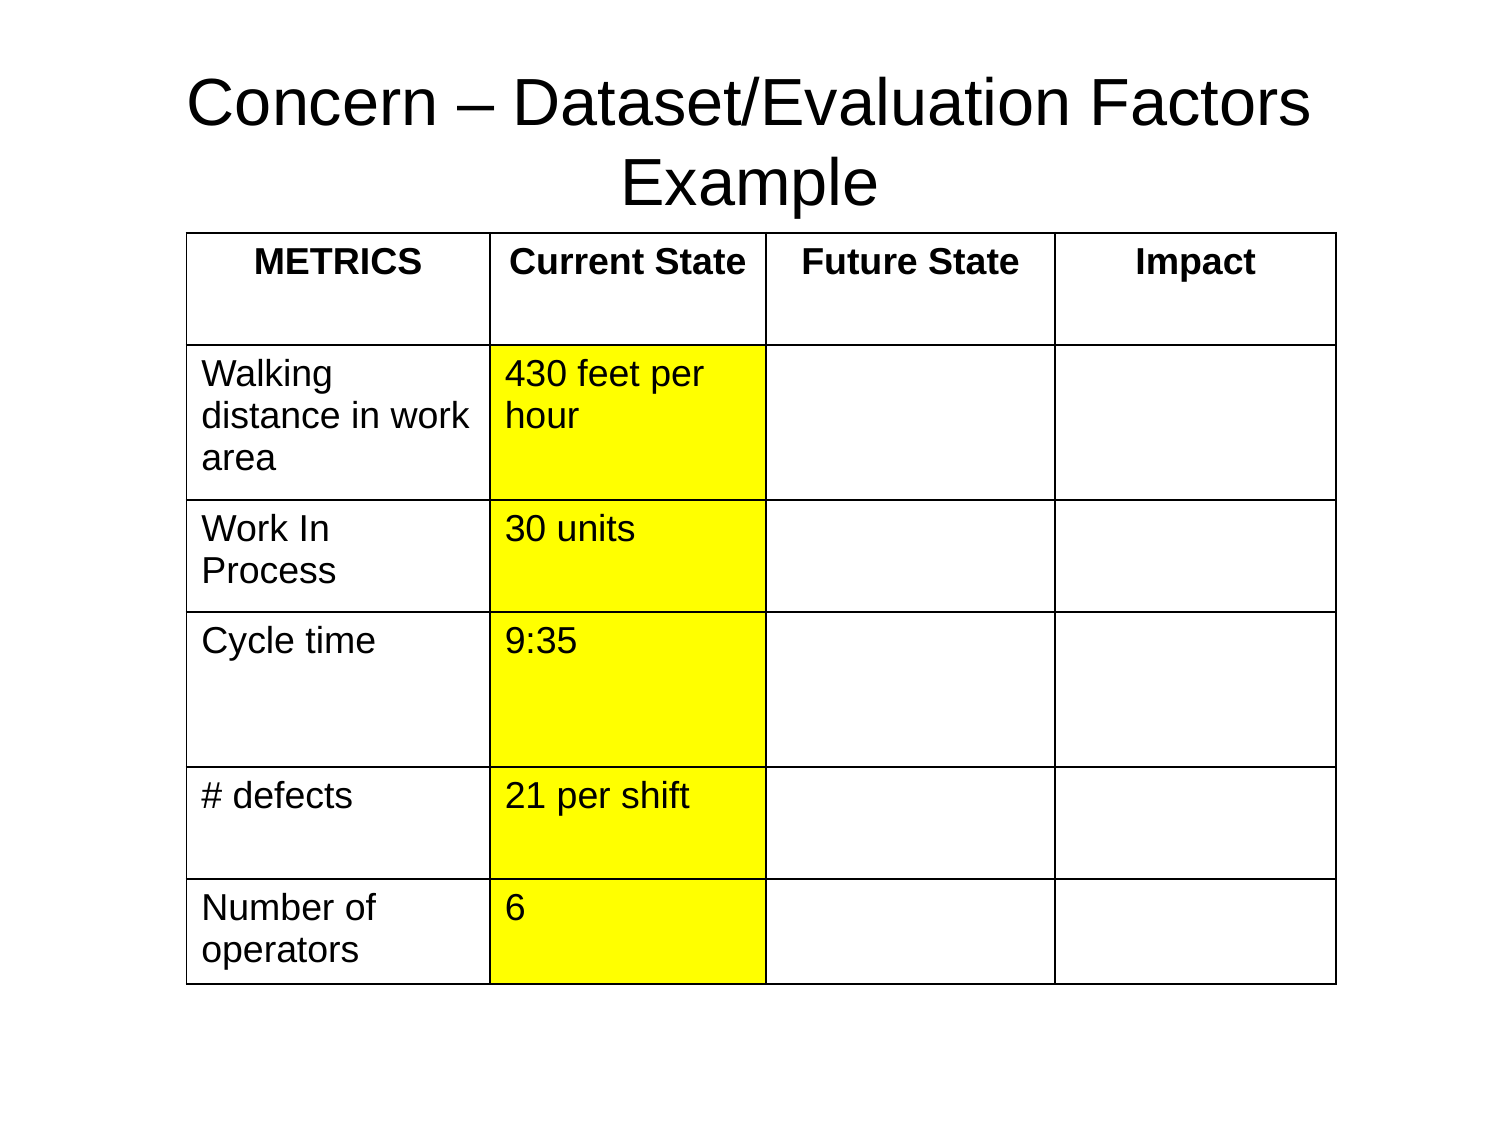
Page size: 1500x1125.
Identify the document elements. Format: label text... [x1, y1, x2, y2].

table_cell # defects [187, 768, 489, 878]
table_cell [1056, 501, 1335, 611]
table_cell 9:35 [491, 613, 765, 766]
table_header Current State [491, 234, 765, 344]
table_cell Number of operators [187, 880, 489, 983]
table_cell Cycle time [187, 613, 489, 766]
table_cell 21 per shift [491, 768, 765, 878]
table_cell [1056, 346, 1335, 499]
table_cell [767, 613, 1054, 766]
table_cell [1056, 613, 1335, 766]
table_cell [1056, 880, 1335, 983]
table_header METRICS [187, 234, 489, 344]
table_cell [767, 501, 1054, 611]
table_cell 430 feet per hour [491, 346, 765, 499]
table_cell Work In Process [187, 501, 489, 611]
table_cell 30 units [491, 501, 765, 611]
table_header Future State [767, 234, 1054, 344]
title Concern – Dataset/Evaluation Factors Example [75, 45, 1425, 233]
table_header Impact [1056, 234, 1335, 344]
table_cell [767, 346, 1054, 499]
table_cell Walking distance in work area [187, 346, 489, 499]
table_cell [767, 880, 1054, 983]
table_cell [1056, 768, 1335, 878]
table_cell 6 [491, 880, 765, 983]
table_cell [767, 768, 1054, 878]
